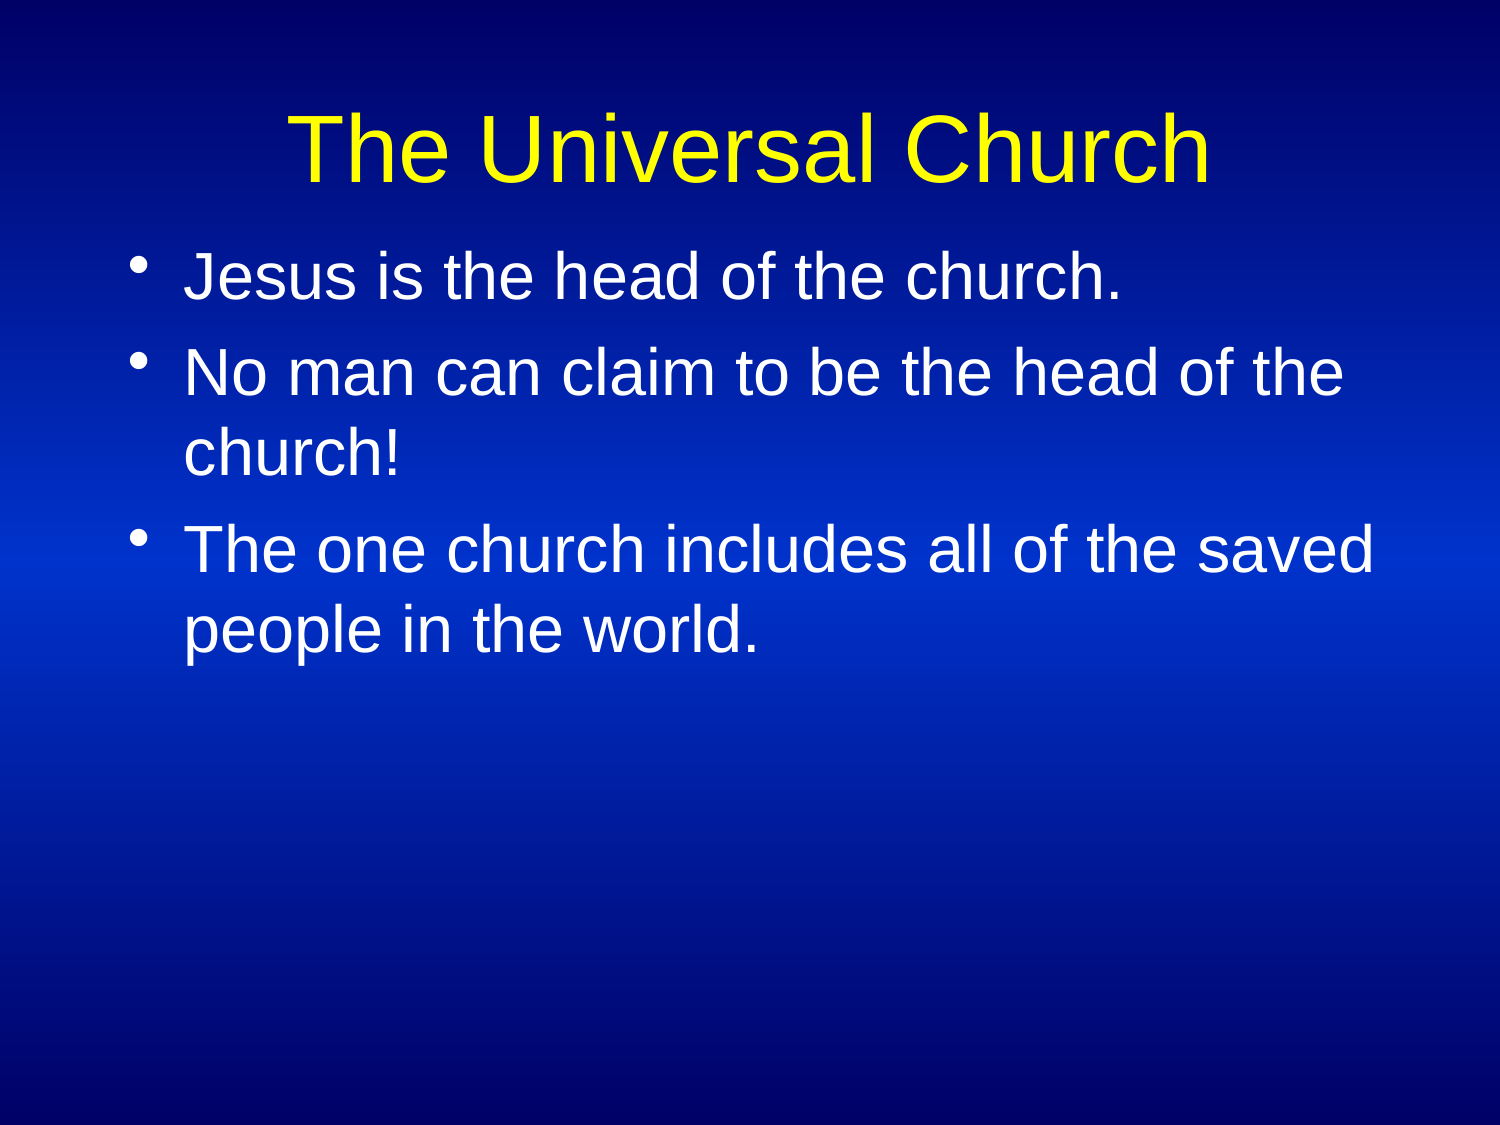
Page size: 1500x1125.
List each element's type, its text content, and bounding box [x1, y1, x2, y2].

list Jesus is the head of the church. No man can claim to be the head of the church! The one church includes all of the saved people in the world. [112, 224, 1463, 1000]
title The Universal Church [37, 50, 1463, 238]
